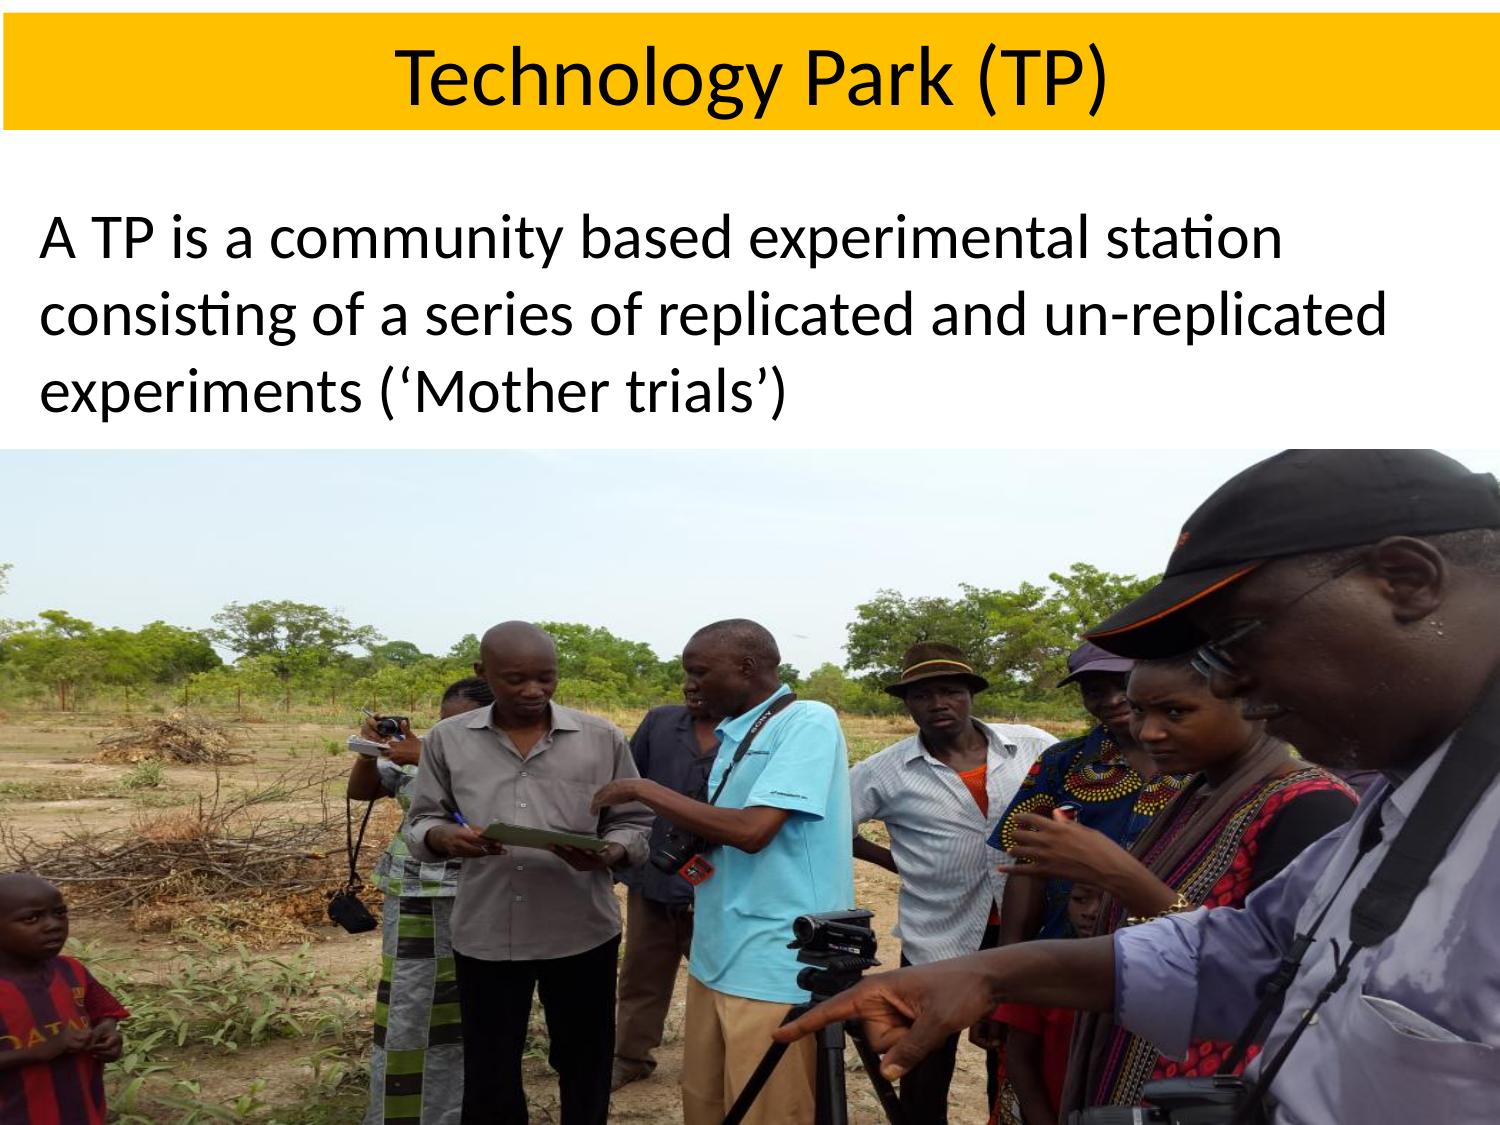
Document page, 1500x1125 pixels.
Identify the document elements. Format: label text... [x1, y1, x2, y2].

list A TP is a community based experimental station consisting of a series of replicated and un-replicated experiments (‘Mother trials’) [24, 187, 1500, 435]
title Technology Park (TP) [3, 12, 1500, 130]
picture [0, 449, 1500, 1125]
